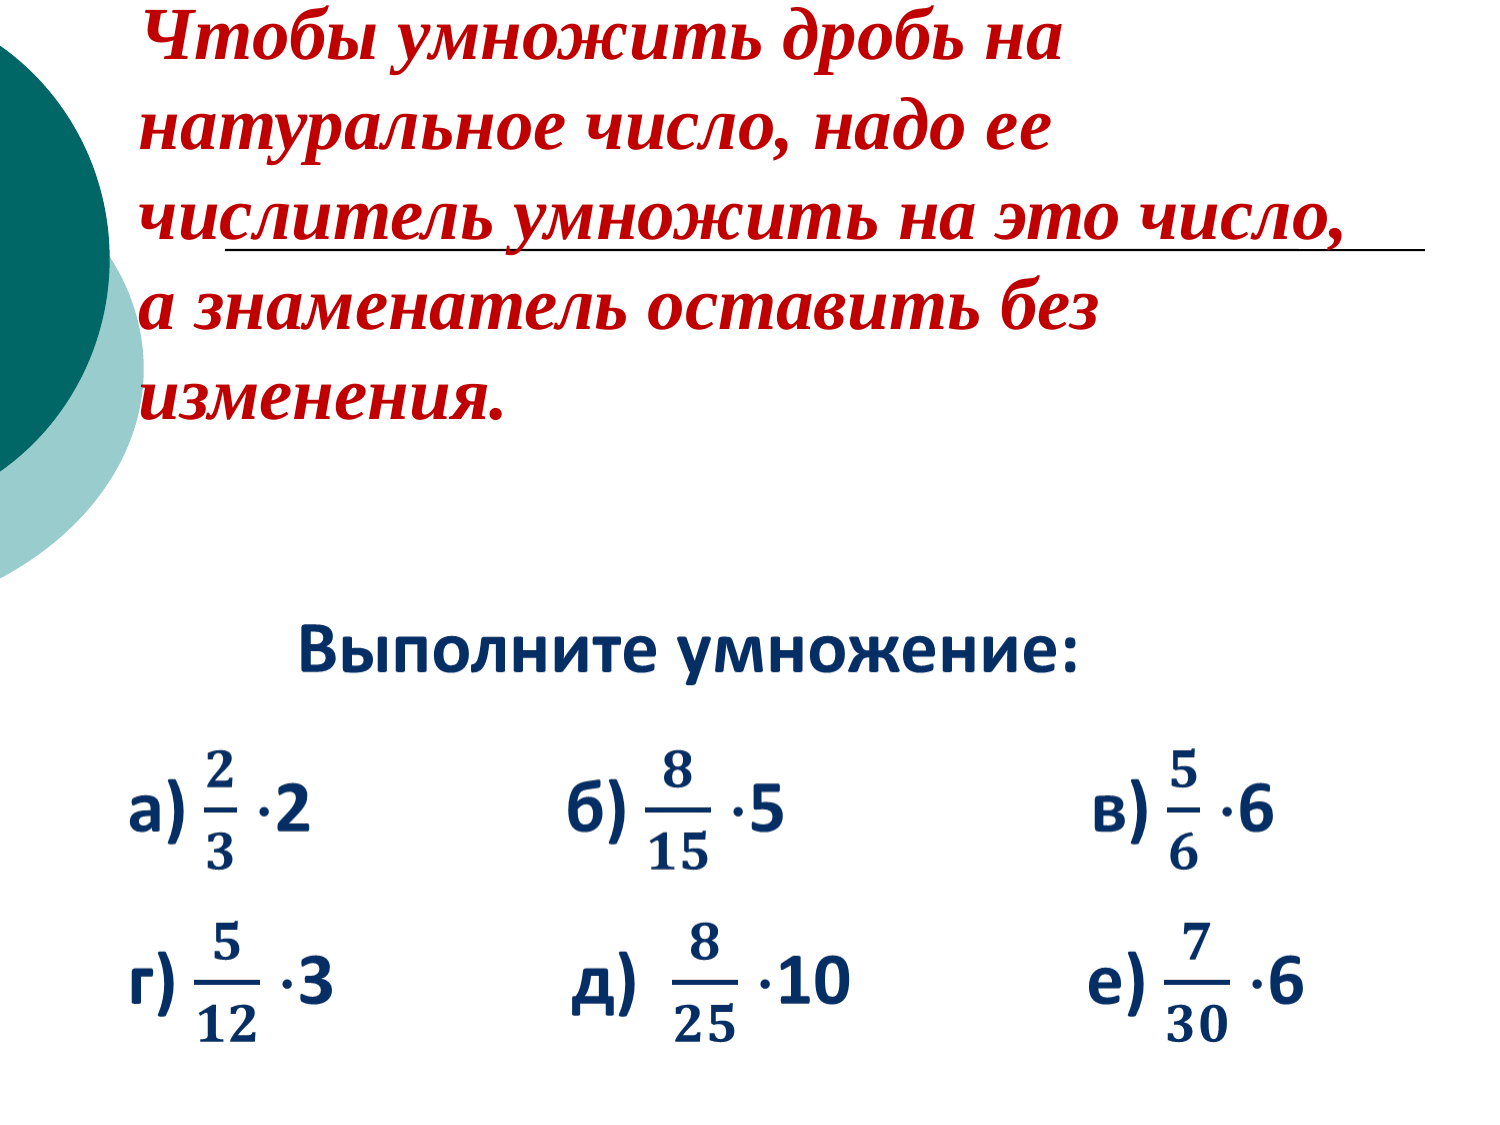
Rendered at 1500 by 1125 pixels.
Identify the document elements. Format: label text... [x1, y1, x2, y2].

title Чтобы умножить дробь на натуральное число, надо ее числитель умножить на это число, а знаменатель оставить без изменения. [123, 54, 1402, 443]
text_box [112, 586, 1400, 1053]
